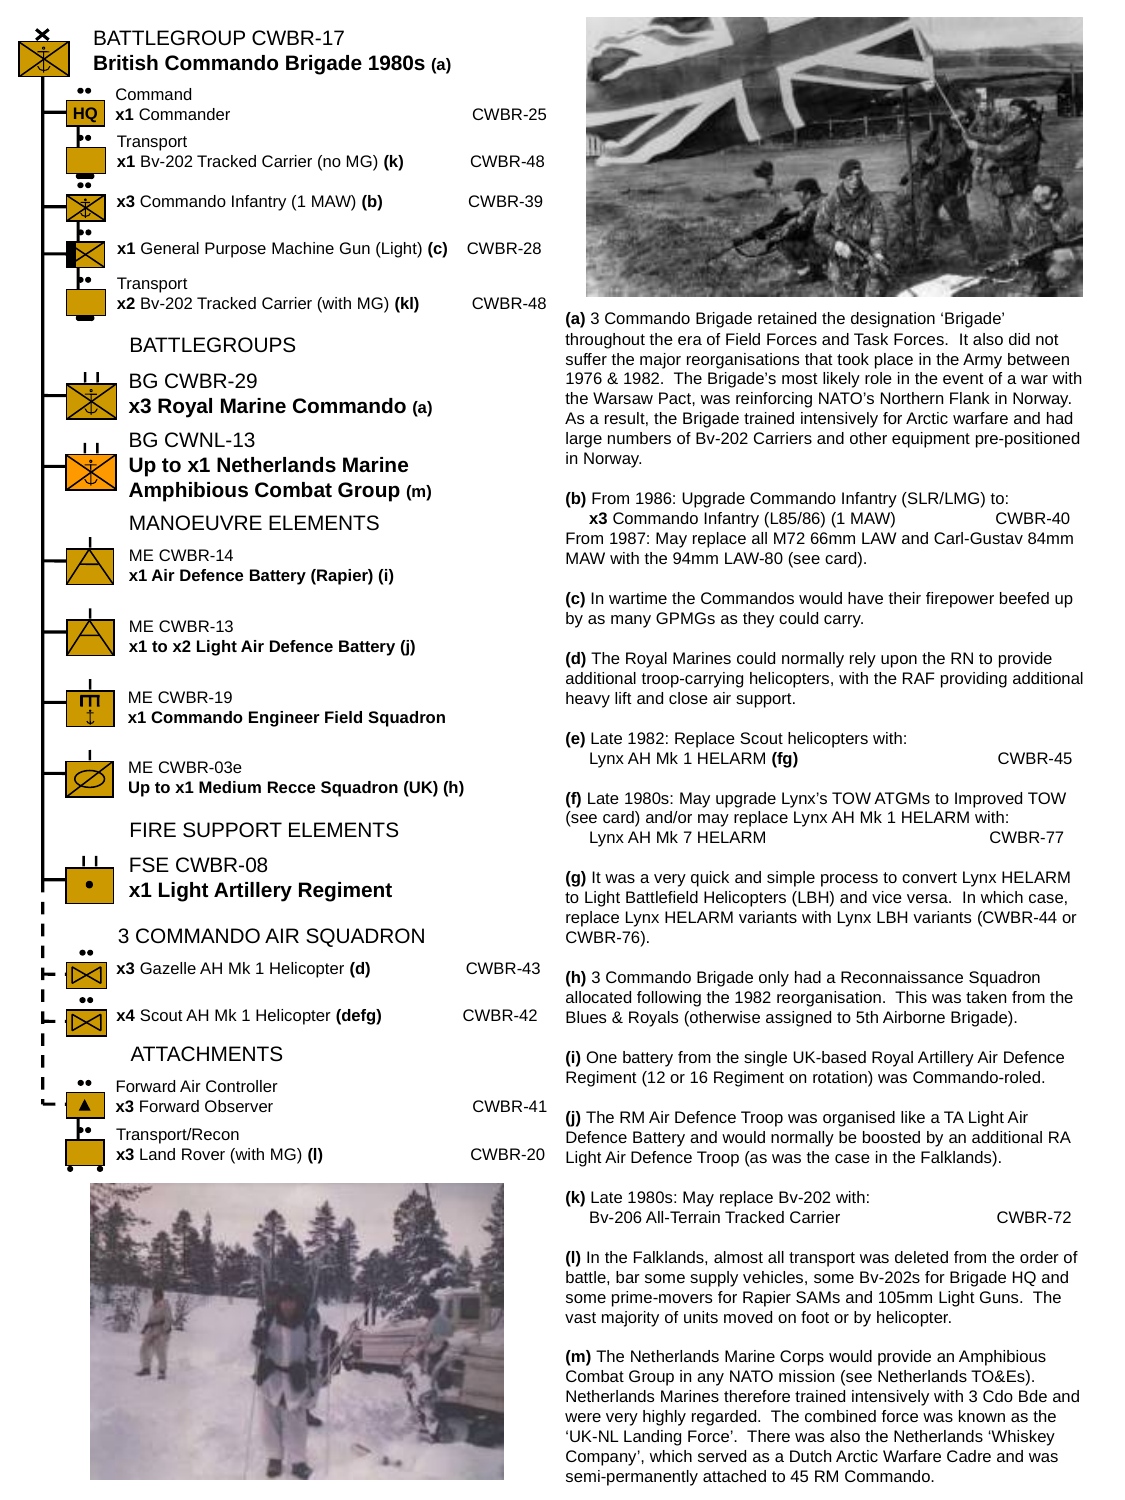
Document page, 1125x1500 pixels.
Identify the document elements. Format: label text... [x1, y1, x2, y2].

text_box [78, 277, 91, 283]
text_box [84, 442, 98, 454]
text_box (a) 3 Commando Brigade retained the designation ‘Brigade’ throughout the era of Field Forces and Task Forces. It also did not suffer the major reorganisations that took place in the Army between 1976 & 1982. The Brigade’s most likely role in the event of a war with the Warsaw Pact, was reinforcing NATO’s Northern Flank in Norway. As a result, the Brigade trained intensively for Arctic warfare and had large numbers of Bv-202 Carriers and other equipment pre-positioned in Norway. (b) From 1986: Upgrade Commando Infantry (SLR/LMG) to: x3 Commando Infantry (L85/86) (1 MAW) CWBR-40 From 1987: May replace all M72 66mm LAW and Carl-Gustav 84mm MAW with the 94mm LAW-80 (see card). (c) In wartime the Commandos would have their firepower beefed up by as many GPMGs as they could carry. (d) The Royal Marines could normally rely upon the RN to provide additional troop-carrying helicopters, with the RAF providing additional heavy lift and close air support. (e) Late 1982: Replace Scout helicopters with: Lynx AH Mk 1 HELARM (fg) CWBR-45 (f) Late 1980s: May upgrade Lynx’s TOW ATGMs to Improved TOW (see card) and/or may replace Lynx AH Mk 1 HELARM with: Lynx AH Mk 7 HELARM CWBR-77 (g) It was a very quick and simple process to convert Lynx HELARM to Light Battlefield Helicopters (LBH) and vice versa. In which case, replace Lynx HELARM variants with Lynx LBH variants (CWBR-44 or CWBR-76). (h) 3 Commando Brigade only had a Reconnaissance Squadron allocated following the 1982 reorganisation. This was taken from the Blues & Royals (otherwise assigned to 5th Airborne Brigade). (i) One battery from the single UK-based Royal Artillery Air Defence Regiment (12 or 16 Regiment on rotation) was Commando-roled. (j) The RM Air Defence Troop was organised like a TA Light Air Defence Battery and would normally be boosted by an additional RA Light Air Defence Troop (as was the case in the Falklands). (k) Late 1980s: May replace Bv-202 with: Bv-206 All-Terrain Tracked Carrier CWBR-72 (l) In the Falklands, almost all transport was deleted from the order of battle, bar some supply vehicles, some Bv-202s for Brigade HQ and some prime-movers for Rapier SAMs and 105mm Light Guns. The vast majority of units moved on foot or by helicopter. (m) The Netherlands Marine Corps would provide an Amphibious Combat Group in any NATO mission (see Netherlands TO&Es). Netherlands Marines therefore trained intensively with 3 Cdo Bde and were very highly regarded. The combined force was known as the ‘UK-NL Landing Force’. There was also the Netherlands ‘Whiskey Company’, which served as a Dutch Arctic Warfare Cadre and was semi-permanently attached to 45 RM Commando. [550, 301, 1102, 1494]
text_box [66, 690, 114, 727]
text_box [66, 454, 117, 491]
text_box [78, 1080, 91, 1086]
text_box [66, 962, 107, 989]
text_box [66, 147, 106, 179]
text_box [78, 88, 91, 93]
text_box MANOEUVRE ELEMENTS [114, 509, 395, 542]
text_box Forward Air Controller x3 Forward Observer CWBR-41 [100, 1068, 563, 1124]
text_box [66, 1009, 107, 1036]
text_box Transport/Recon x3 Land Rover (with MG) (l) CWBR-20 [101, 1124, 561, 1171]
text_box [85, 372, 98, 383]
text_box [66, 241, 105, 268]
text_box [78, 1127, 91, 1133]
text_box x3 Commando Infantry (1 MAW) (b) CWBR-39 [101, 183, 559, 218]
text_box Transport x1 Bv-202 Tracked Carrier (no MG) (k) CWBR-48 [102, 123, 561, 179]
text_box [36, 29, 49, 40]
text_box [66, 194, 105, 222]
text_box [18, 41, 70, 77]
text_box x4 Scout AH Mk 1 Helicopter (defg) CWBR-42 [101, 997, 553, 1033]
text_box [78, 230, 91, 235]
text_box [66, 761, 114, 798]
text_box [66, 1139, 105, 1172]
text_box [83, 855, 97, 867]
text_box ME CWBR-19 x1 Commando Engineer Field Squadron [113, 679, 462, 734]
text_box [80, 997, 93, 1003]
text_box BG CWNL-13 Up to x1 Netherlands Marine Amphibious Combat Group (m) [113, 419, 447, 509]
text_box Command x1 Commander CWBR-25 [100, 76, 563, 132]
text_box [66, 100, 105, 127]
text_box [78, 183, 91, 188]
text_box x1 General Purpose Machine Gun (Light) (c) CWBR-28 [102, 230, 557, 265]
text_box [66, 620, 114, 656]
picture [586, 17, 1083, 297]
text_box Transport x2 Bv-202 Tracked Carrier (with MG) (kl) CWBR-48 [102, 265, 562, 321]
text_box BG CWBR-29 x3 Royal Marine Commando (a) [113, 360, 448, 425]
text_box ME CWBR-13 x1 to x2 Light Air Defence Battery (j) [114, 608, 436, 663]
text_box FIRE SUPPORT ELEMENTS [114, 808, 414, 849]
text_box 3 COMMANDO AIR SQUADRON [103, 915, 441, 955]
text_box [66, 289, 106, 321]
text_box x3 Gazelle AH Mk 1 Helicopter (d) CWBR-43 [101, 950, 556, 986]
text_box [78, 135, 91, 141]
text_box BATTLEGROUPS [114, 324, 312, 360]
text_box ME CWBR-03e Up to x1 Medium Recce Squadron (UK) (h) [113, 749, 480, 805]
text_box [66, 1092, 105, 1119]
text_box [66, 549, 114, 585]
text_box FSE CWBR-08 x1 Light Artillery Regiment [114, 844, 408, 909]
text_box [66, 383, 117, 420]
text_box ATTACHMENTS [115, 1033, 298, 1074]
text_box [80, 950, 93, 955]
text_box ME CWBR-14 x1 Air Defence Battery (Rapier) (i) [114, 537, 410, 592]
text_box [66, 867, 114, 904]
text_box BATTLEGROUP CWBR-17 British Commando Brigade 1980s (a) [78, 17, 467, 83]
picture [90, 1183, 504, 1480]
